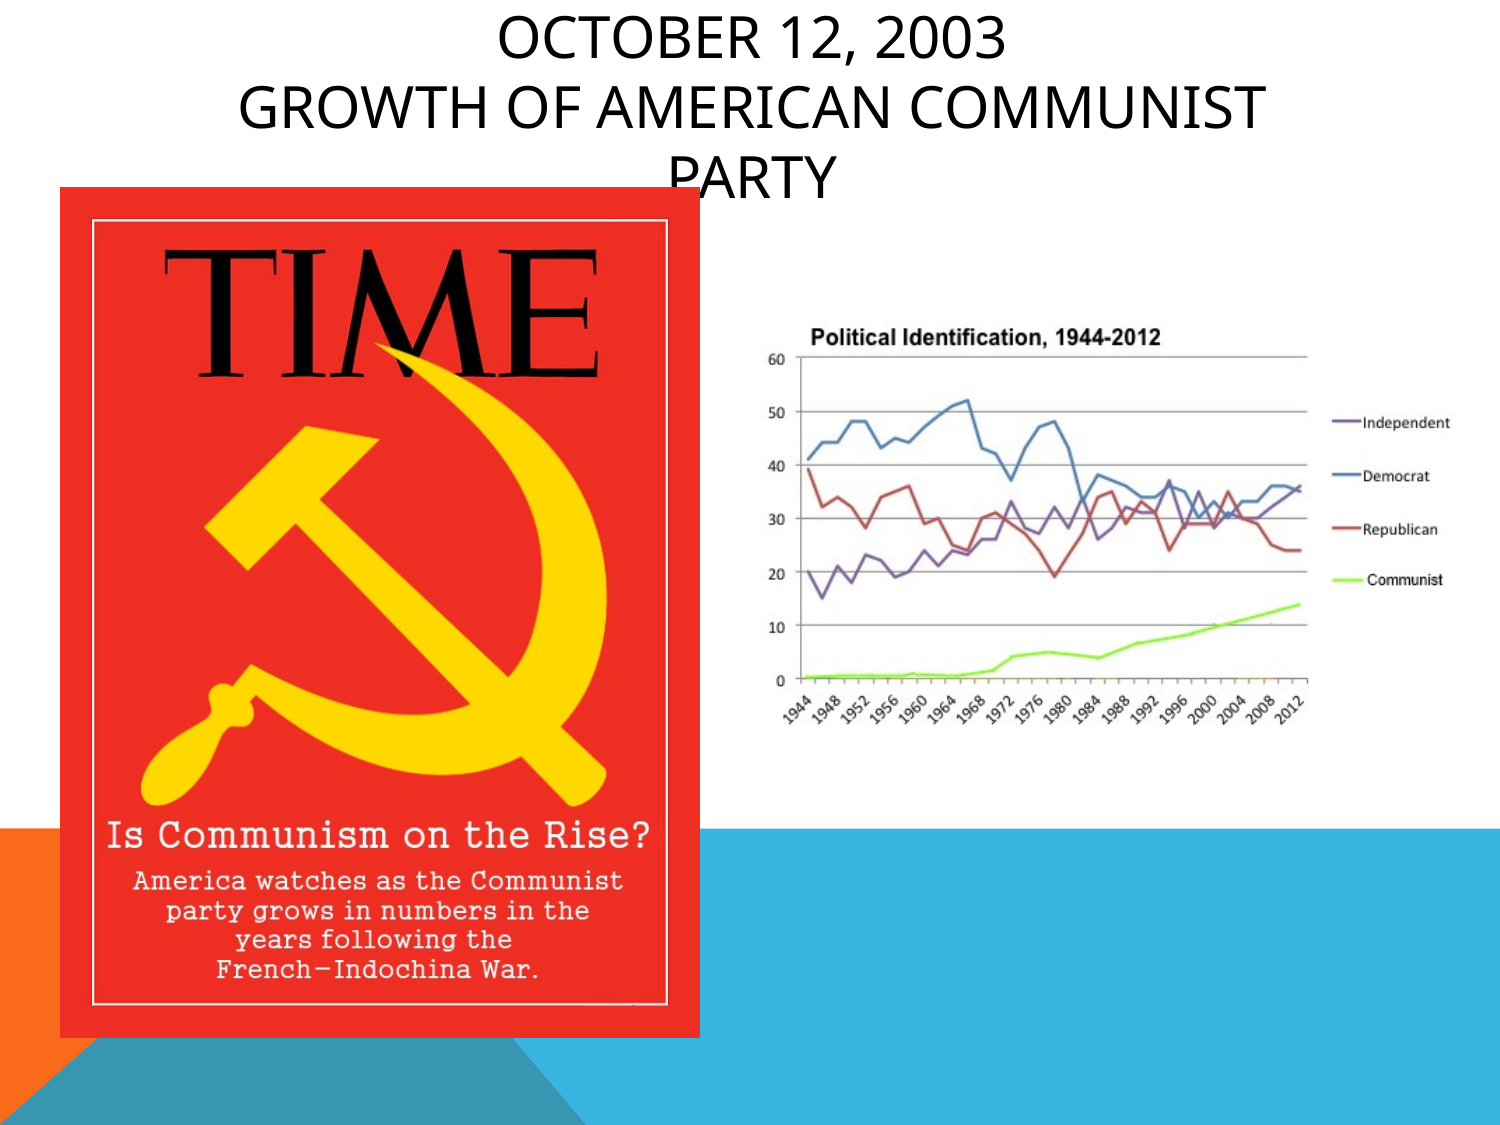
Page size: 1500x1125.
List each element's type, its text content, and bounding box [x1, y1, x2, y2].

title October 12, 2003 Growth of American communist party [135, 60, 1369, 150]
picture [59, 187, 701, 1038]
picture [749, 299, 1500, 810]
